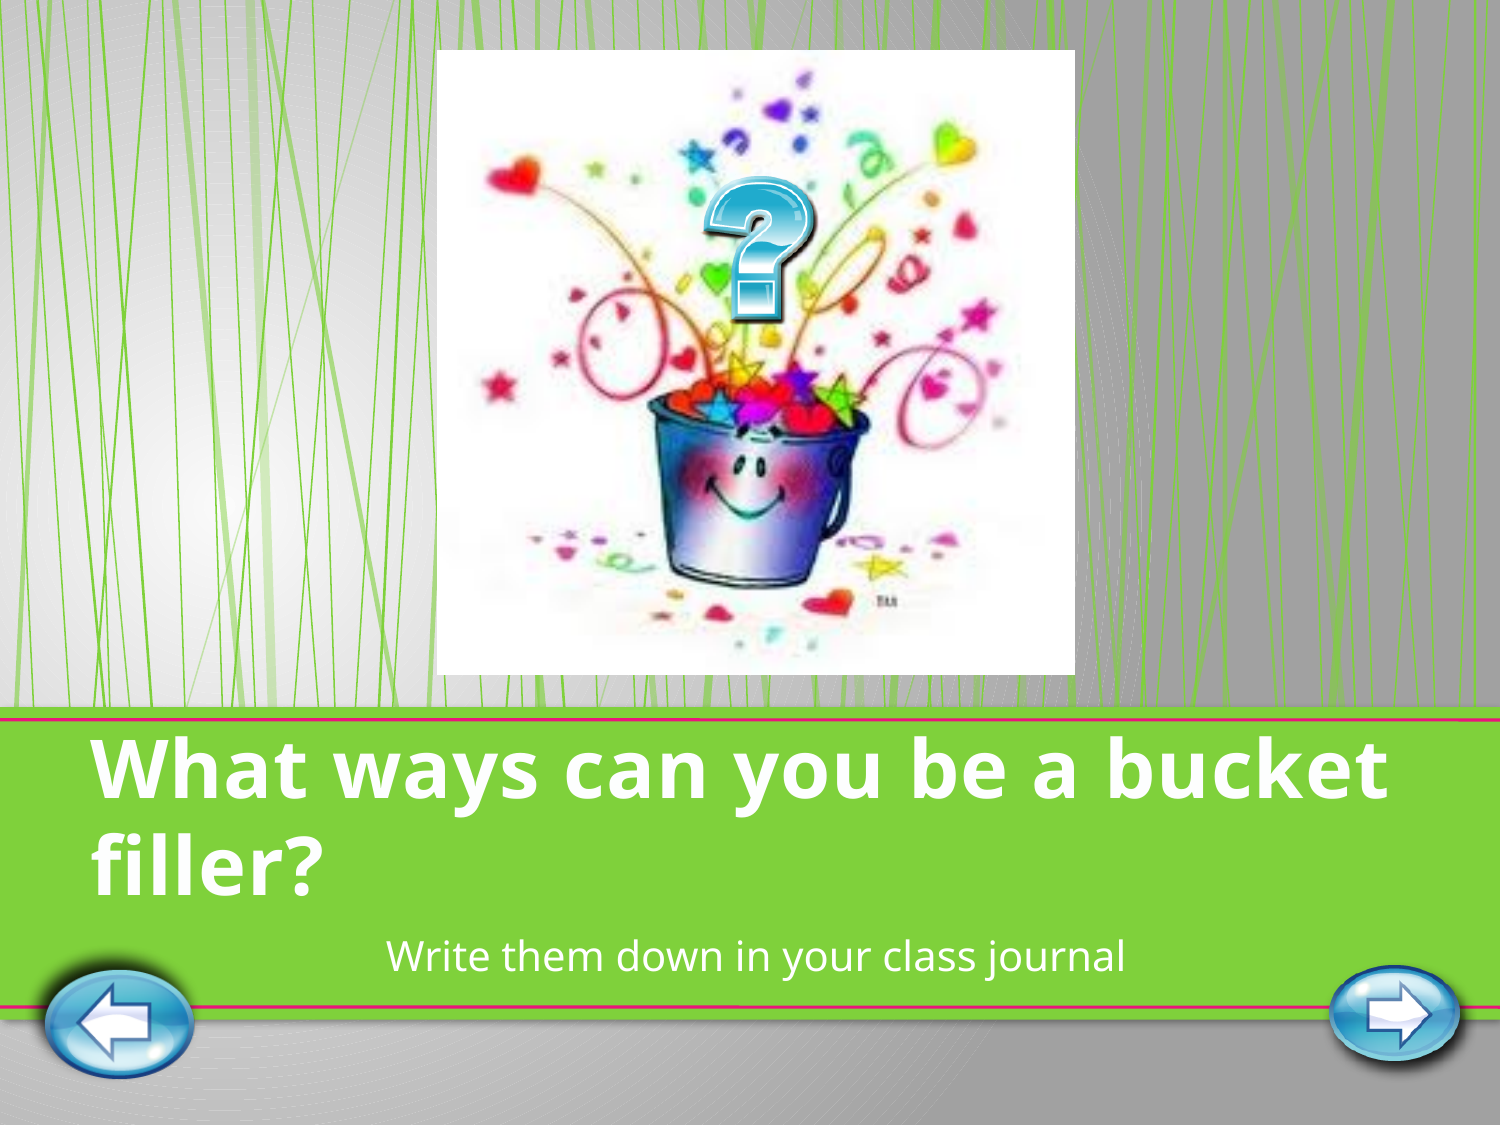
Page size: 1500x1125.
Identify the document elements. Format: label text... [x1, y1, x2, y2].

picture [1312, 930, 1477, 1095]
picture [437, 50, 1076, 675]
list Write them down in your class journal [75, 922, 1438, 991]
picture [24, 930, 213, 1119]
title What ways can you be a bucket filler? [75, 732, 1438, 920]
